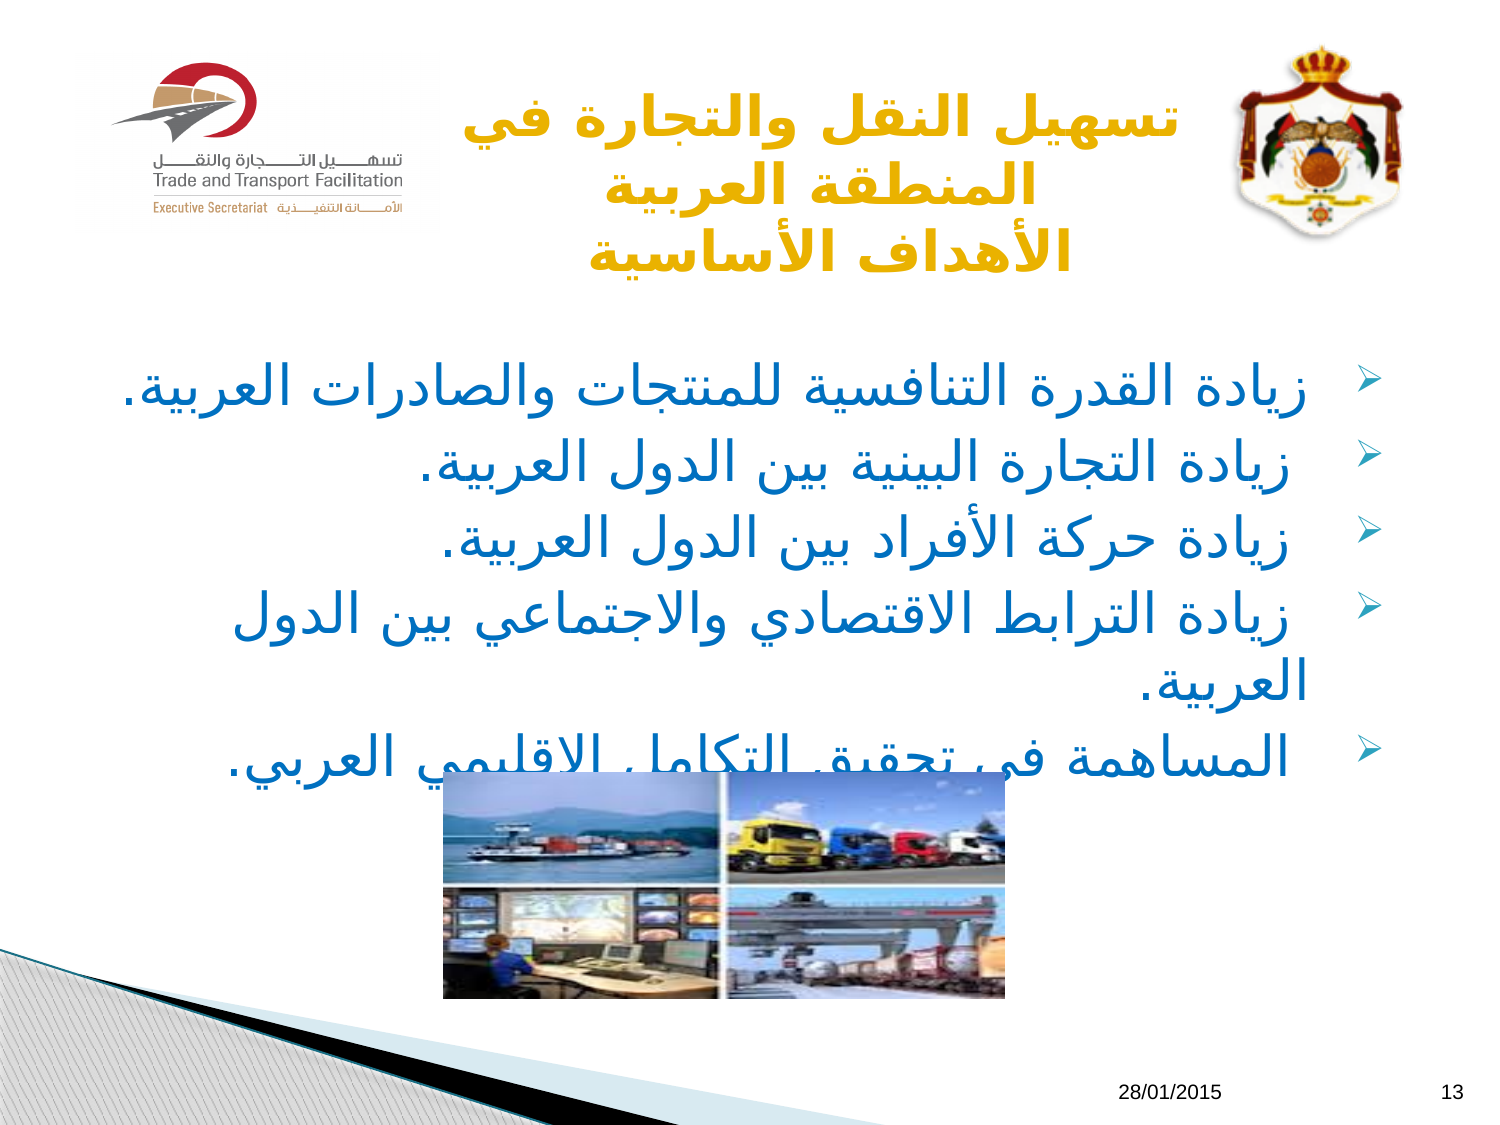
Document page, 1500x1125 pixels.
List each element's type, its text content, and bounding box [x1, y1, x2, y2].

picture [442, 772, 1005, 1000]
picture [1209, 24, 1425, 260]
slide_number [1103, 1051, 1418, 1112]
slide_number 13 [1418, 1051, 1479, 1112]
list زيادة القدرة التنافسية للمنتجات والصادرات العربية. زيادة التجارة البينية بين الدول العربية. زيادة حركة الأفراد بين الدول العربية. زيادة الترابط الاقتصادي والاجتماعي بين الدول العربية. المساهمة في تحقيق التكامل الإقليمي العربي. [37, 341, 1400, 950]
text_box تسهيل النقل والتجارة في المنطقة العربية الأهداف الأساسية [420, 28, 1241, 291]
picture [75, 51, 420, 233]
